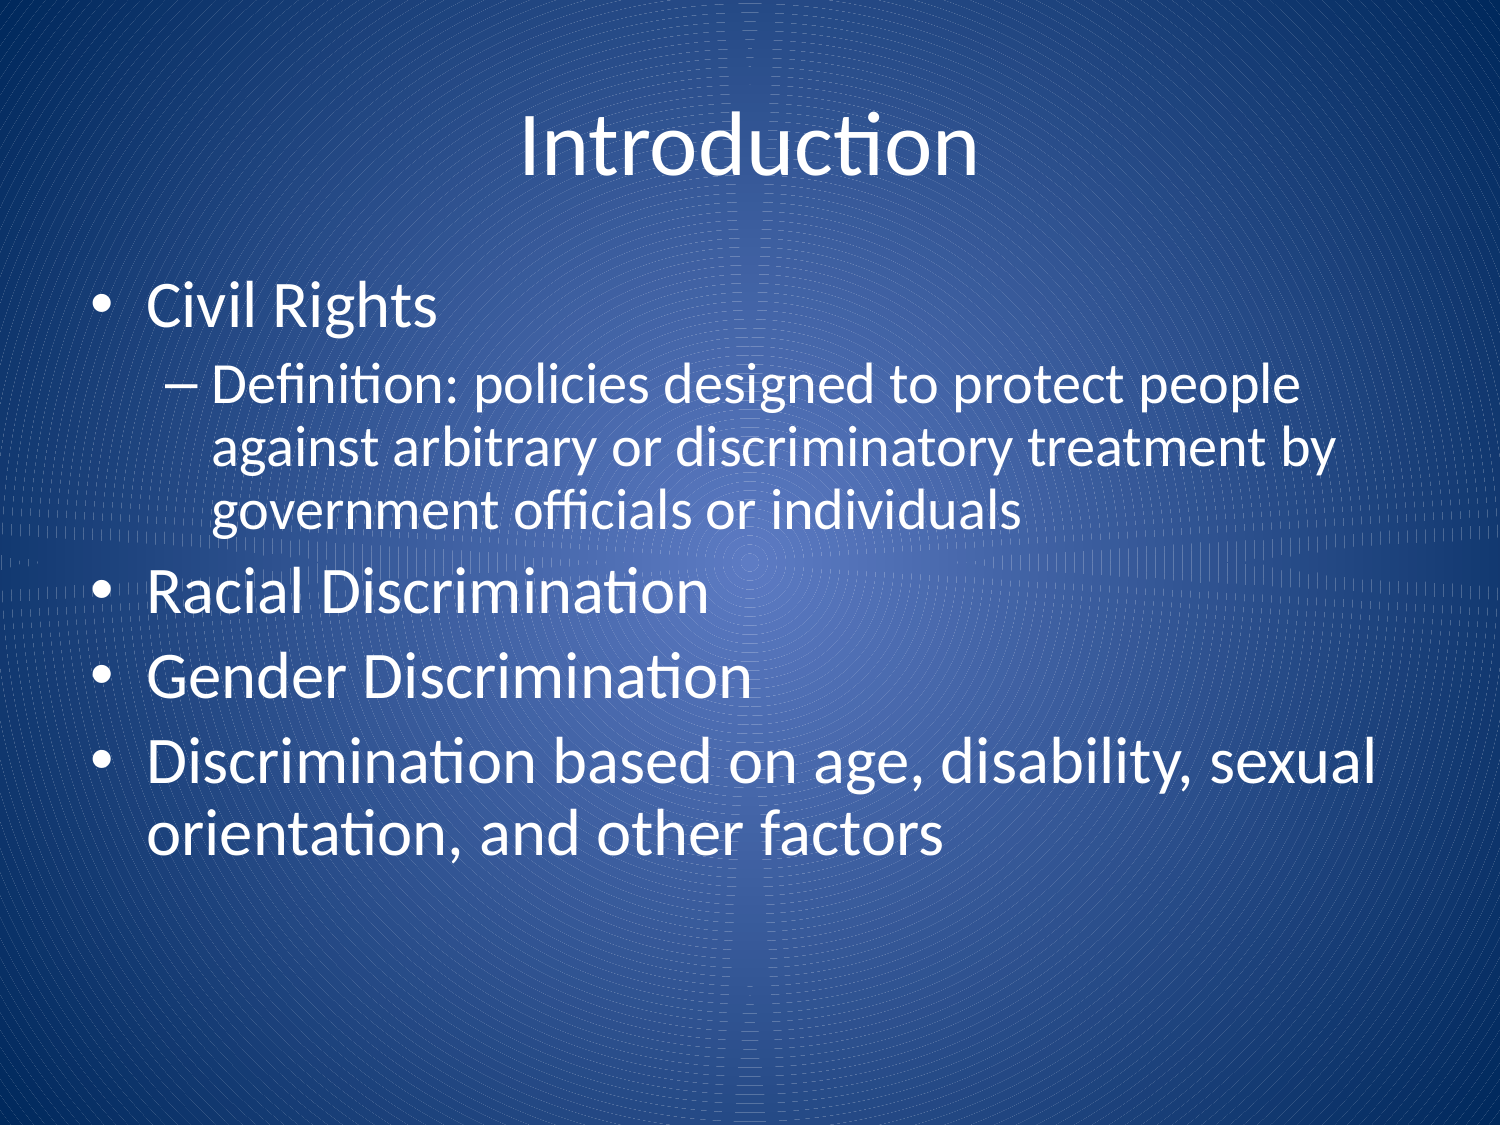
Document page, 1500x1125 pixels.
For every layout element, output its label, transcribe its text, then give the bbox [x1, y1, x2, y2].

list Civil Rights Definition: policies designed to protect people against arbitrary or discriminatory treatment by government officials or individuals Racial Discrimination Gender Discrimination Discrimination based on age, disability, sexual orientation, and other factors [75, 262, 1425, 1005]
title Introduction [75, 45, 1425, 233]
